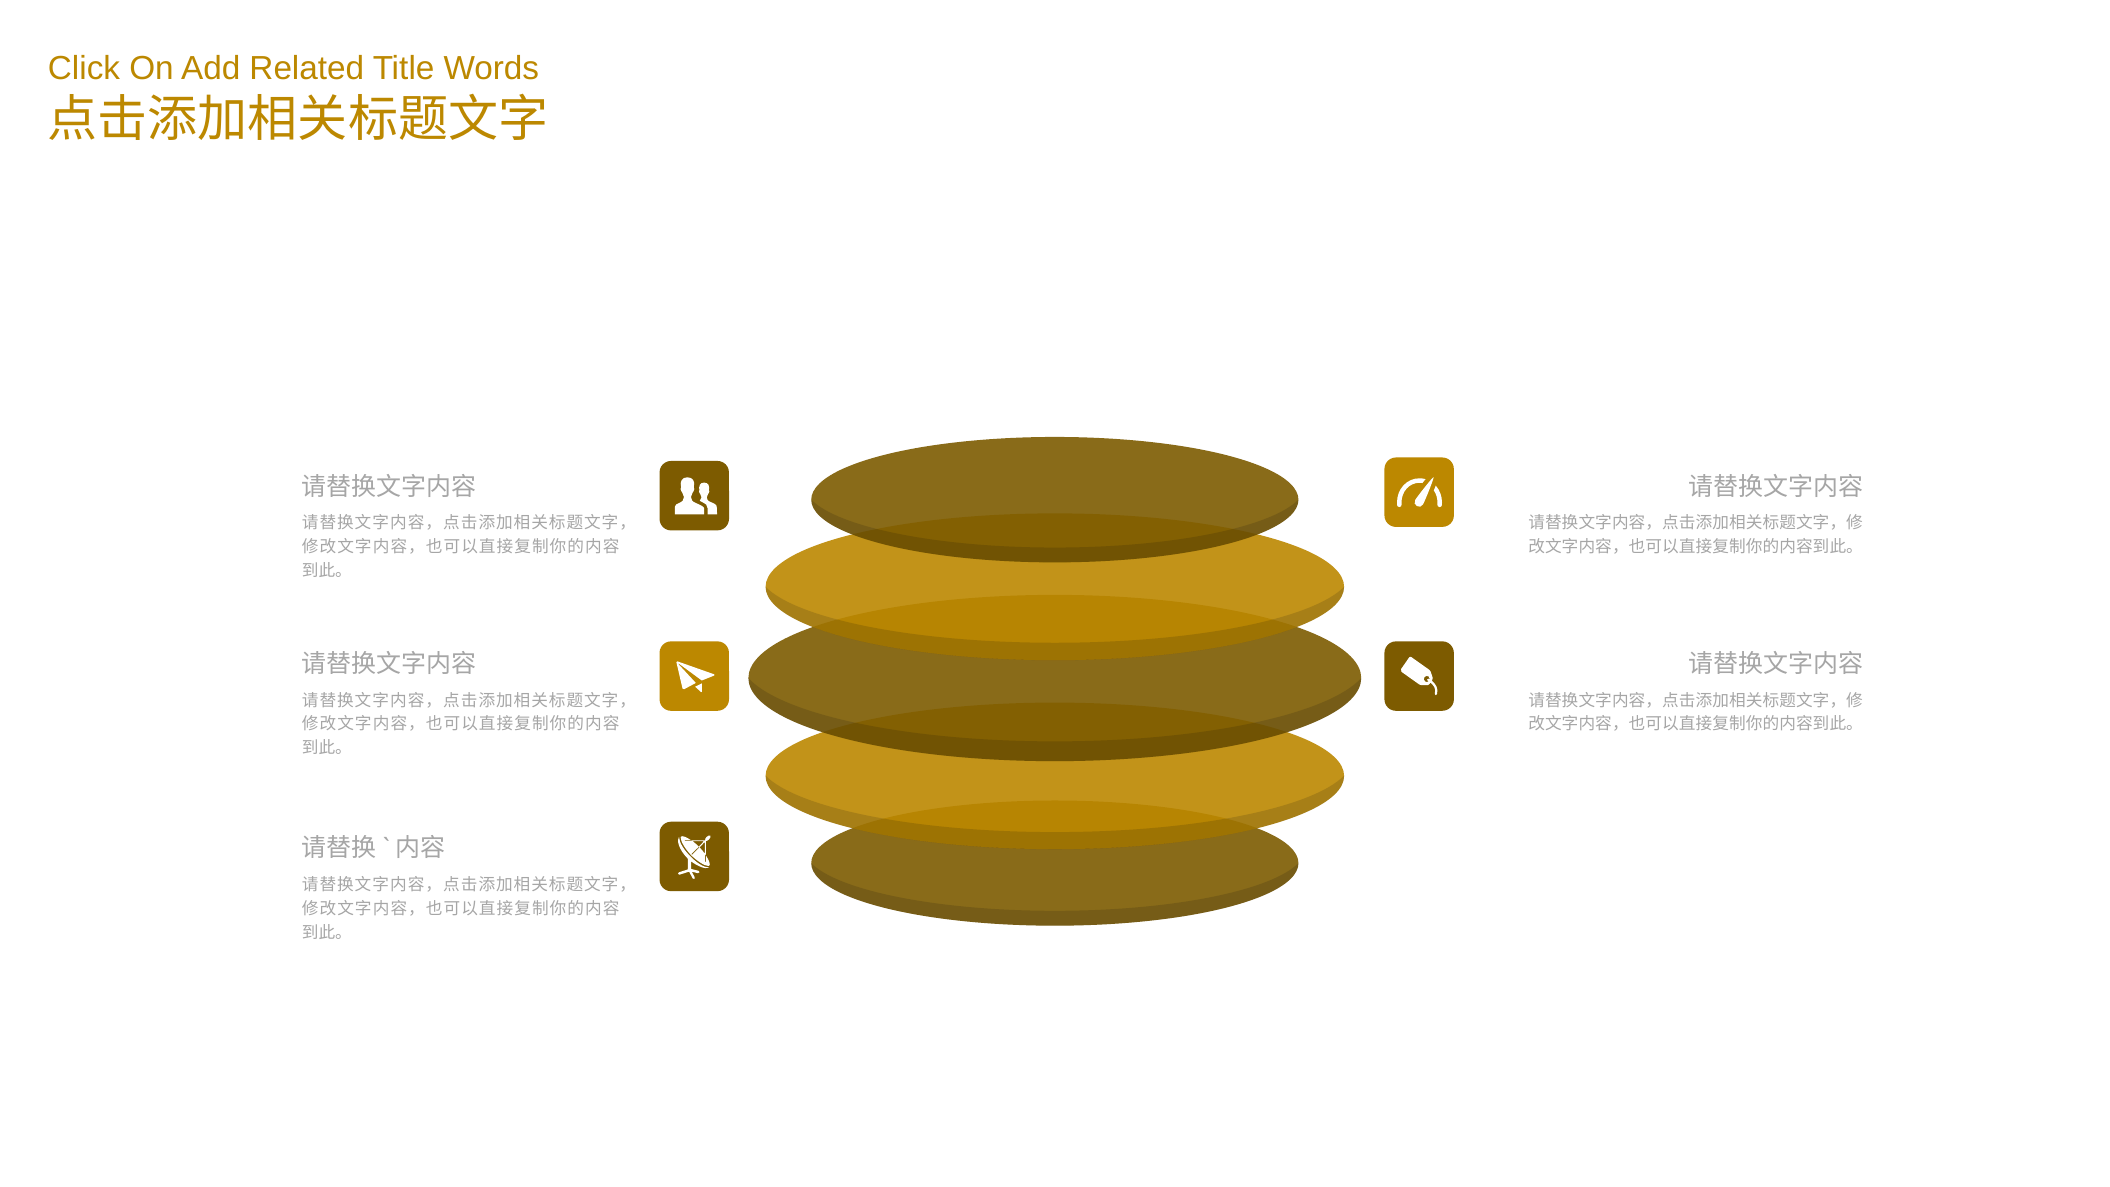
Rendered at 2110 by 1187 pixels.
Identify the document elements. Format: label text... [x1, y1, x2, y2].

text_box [1384, 457, 1454, 527]
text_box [765, 513, 1345, 661]
list 请替换文字内容 [301, 458, 517, 508]
list 请替换文字内容 [301, 635, 517, 685]
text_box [765, 762, 1345, 850]
list 请替换文字内容，点击添加相关标题文字，修改文字内容，也可以直接复制你的内容到此。 [1517, 508, 1864, 563]
list 请替换文字内容，点击添加相关标题文字，修改文字内容，也可以直接复制你的内容到此。 [301, 870, 620, 926]
list 请替换文字内容 [1638, 458, 1864, 507]
list 请替换`内容 [301, 819, 517, 870]
text_box Click On Add Related Title Words 点击添加相关标题文字 [33, 39, 591, 154]
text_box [659, 460, 730, 531]
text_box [659, 641, 730, 711]
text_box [748, 594, 1362, 762]
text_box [811, 436, 1299, 563]
list 请替换文字内容，点击添加相关标题文字，修改文字内容，也可以直接复制你的内容到此。 [301, 685, 620, 742]
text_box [811, 850, 1299, 926]
list 请替换文字内容，点击添加相关标题文字，修改文字内容，也可以直接复制你的内容到此。 [1517, 685, 1864, 740]
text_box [1384, 641, 1454, 711]
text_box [659, 821, 730, 892]
list 请替换文字内容，点击添加相关标题文字，修改文字内容，也可以直接复制你的内容到此。 [301, 508, 620, 565]
list 请替换文字内容 [1638, 635, 1864, 684]
